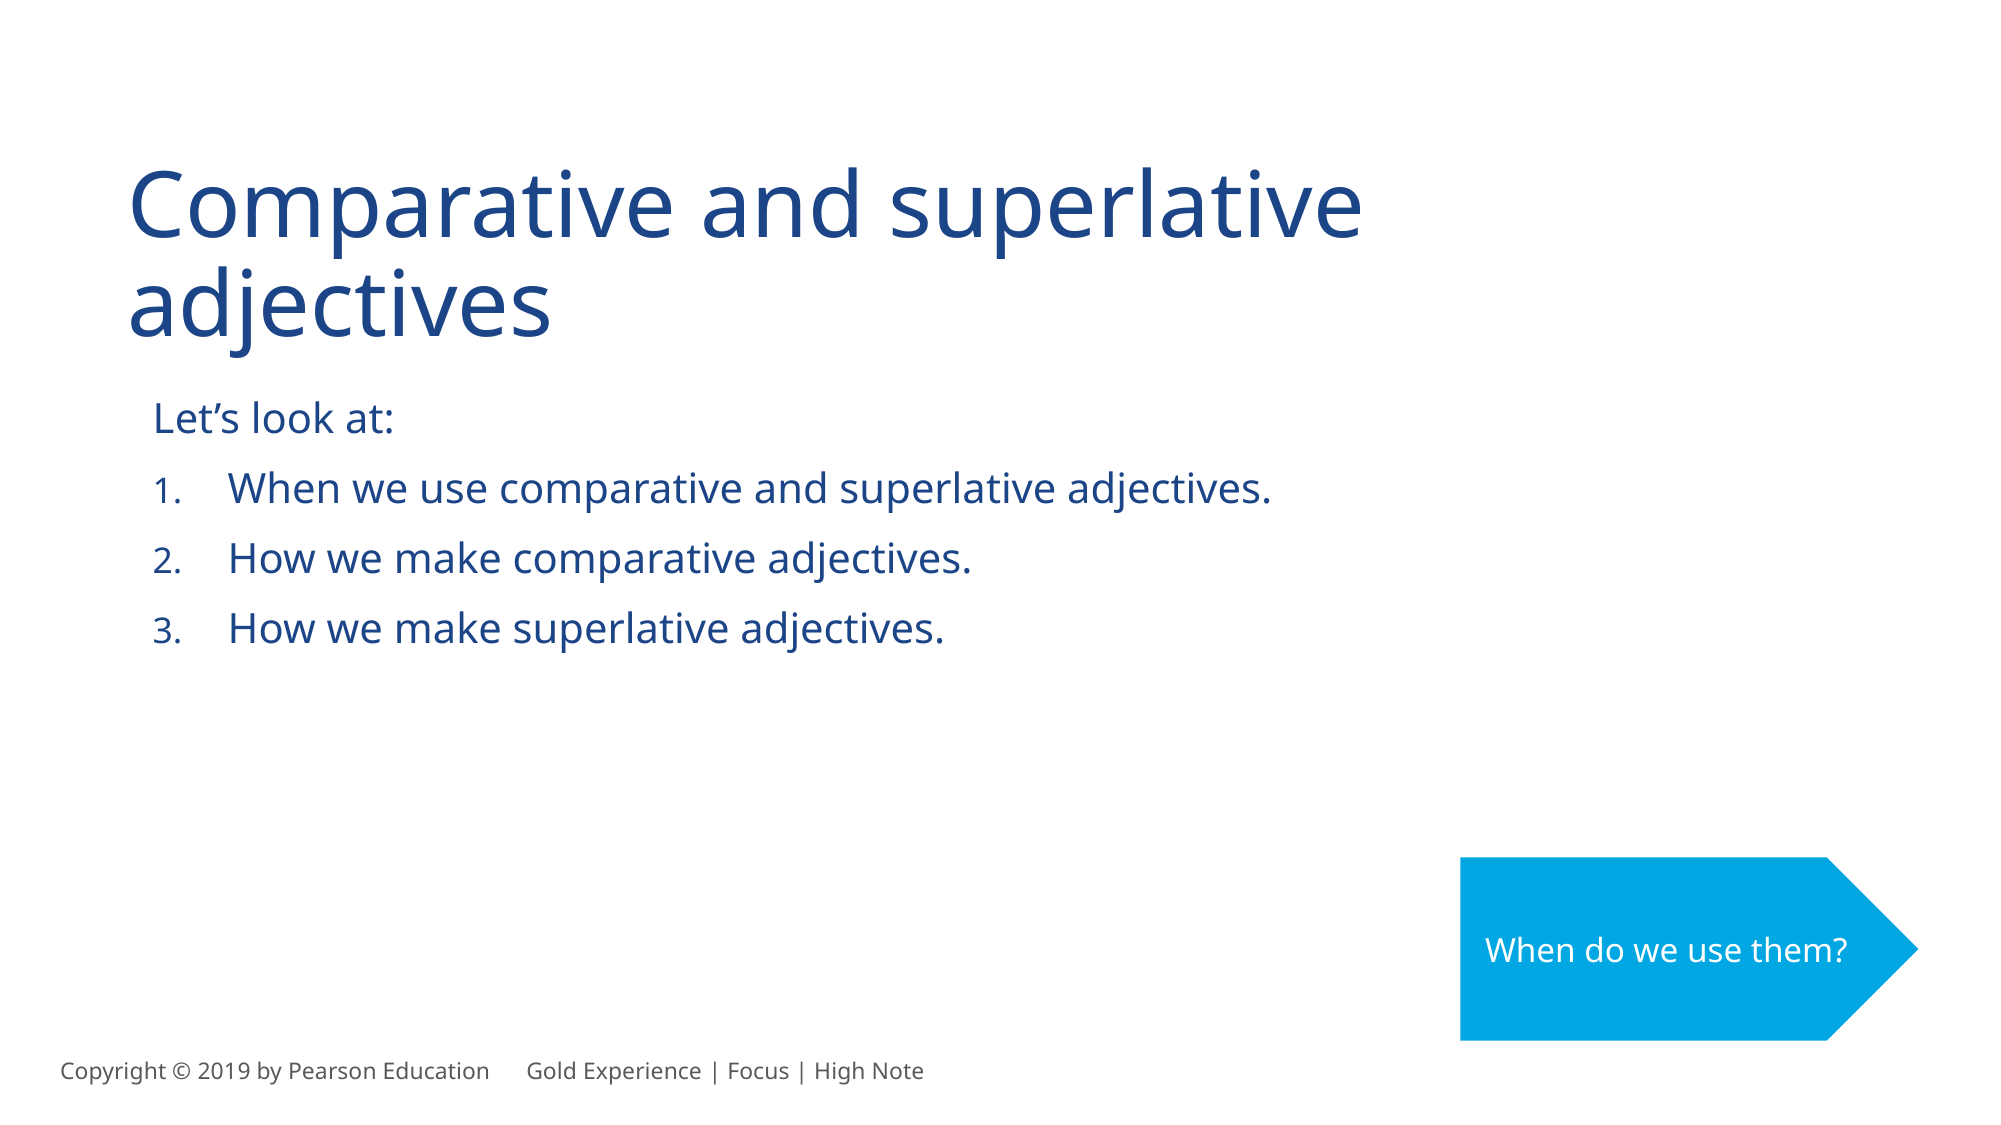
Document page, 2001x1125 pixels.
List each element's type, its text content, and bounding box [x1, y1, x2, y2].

footer Copyright © 2019 by Pearson Education Gold Experience | Focus | High Note [45, 1040, 1084, 1101]
text_box When do we use them? [1458, 855, 1921, 1043]
title Comparative and superlative adjectives [112, 125, 1763, 390]
list Let’s look at: When we use comparative and superlative adjectives. How we make comparative adjectives. How we make superlative adjectives. [137, 389, 1788, 763]
